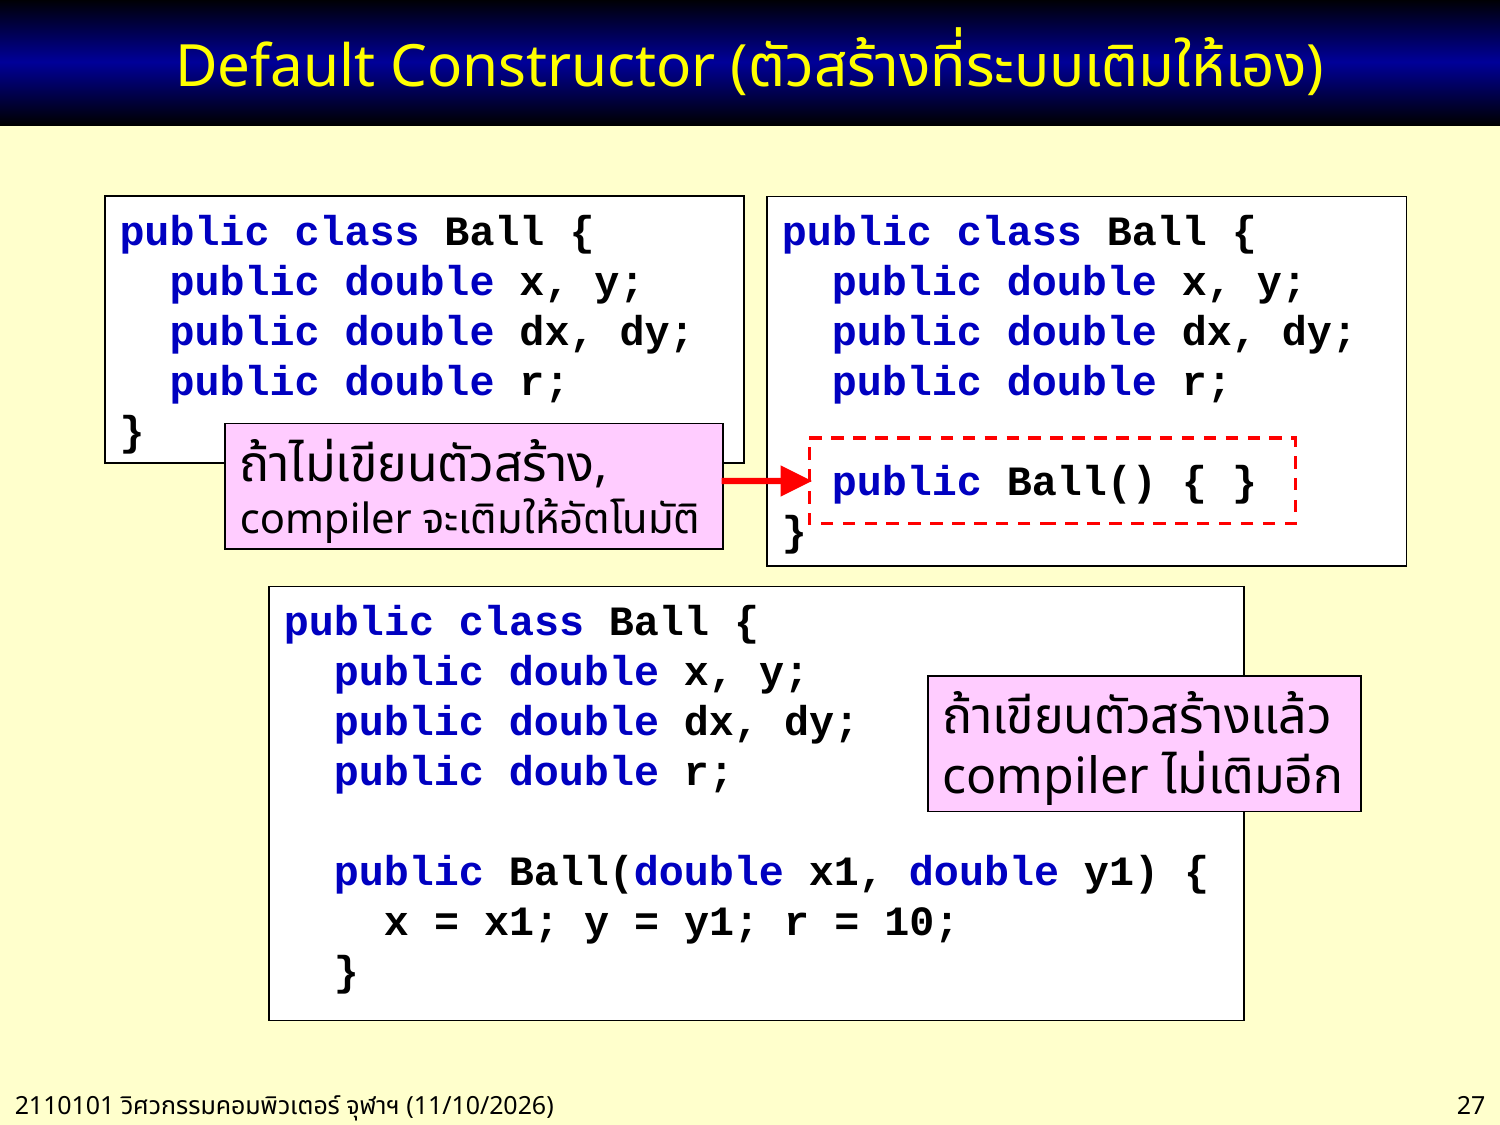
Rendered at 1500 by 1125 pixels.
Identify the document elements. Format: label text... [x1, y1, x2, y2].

text_box ถ้าเขียนตัวสร้างแล้ว compiler ไม่เติมอีก [927, 676, 1362, 812]
text_box public class Ball { public double x, y; public double dx, dy; public double r; public Ball(double x1, double y1) { x = x1; y = y1; r = 10; } [269, 586, 1245, 1021]
text_box public class Ball { public double x, y; public double dx, dy; public double r; public Ball() { } } [767, 196, 1407, 566]
title Default Constructor (ตัวสร้างที่ระบบเติมให้เอง) [0, 0, 1500, 126]
text_box public class Ball { public double x, y; public double dx, dy; public double r; } [104, 196, 745, 464]
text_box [224, 423, 1296, 551]
